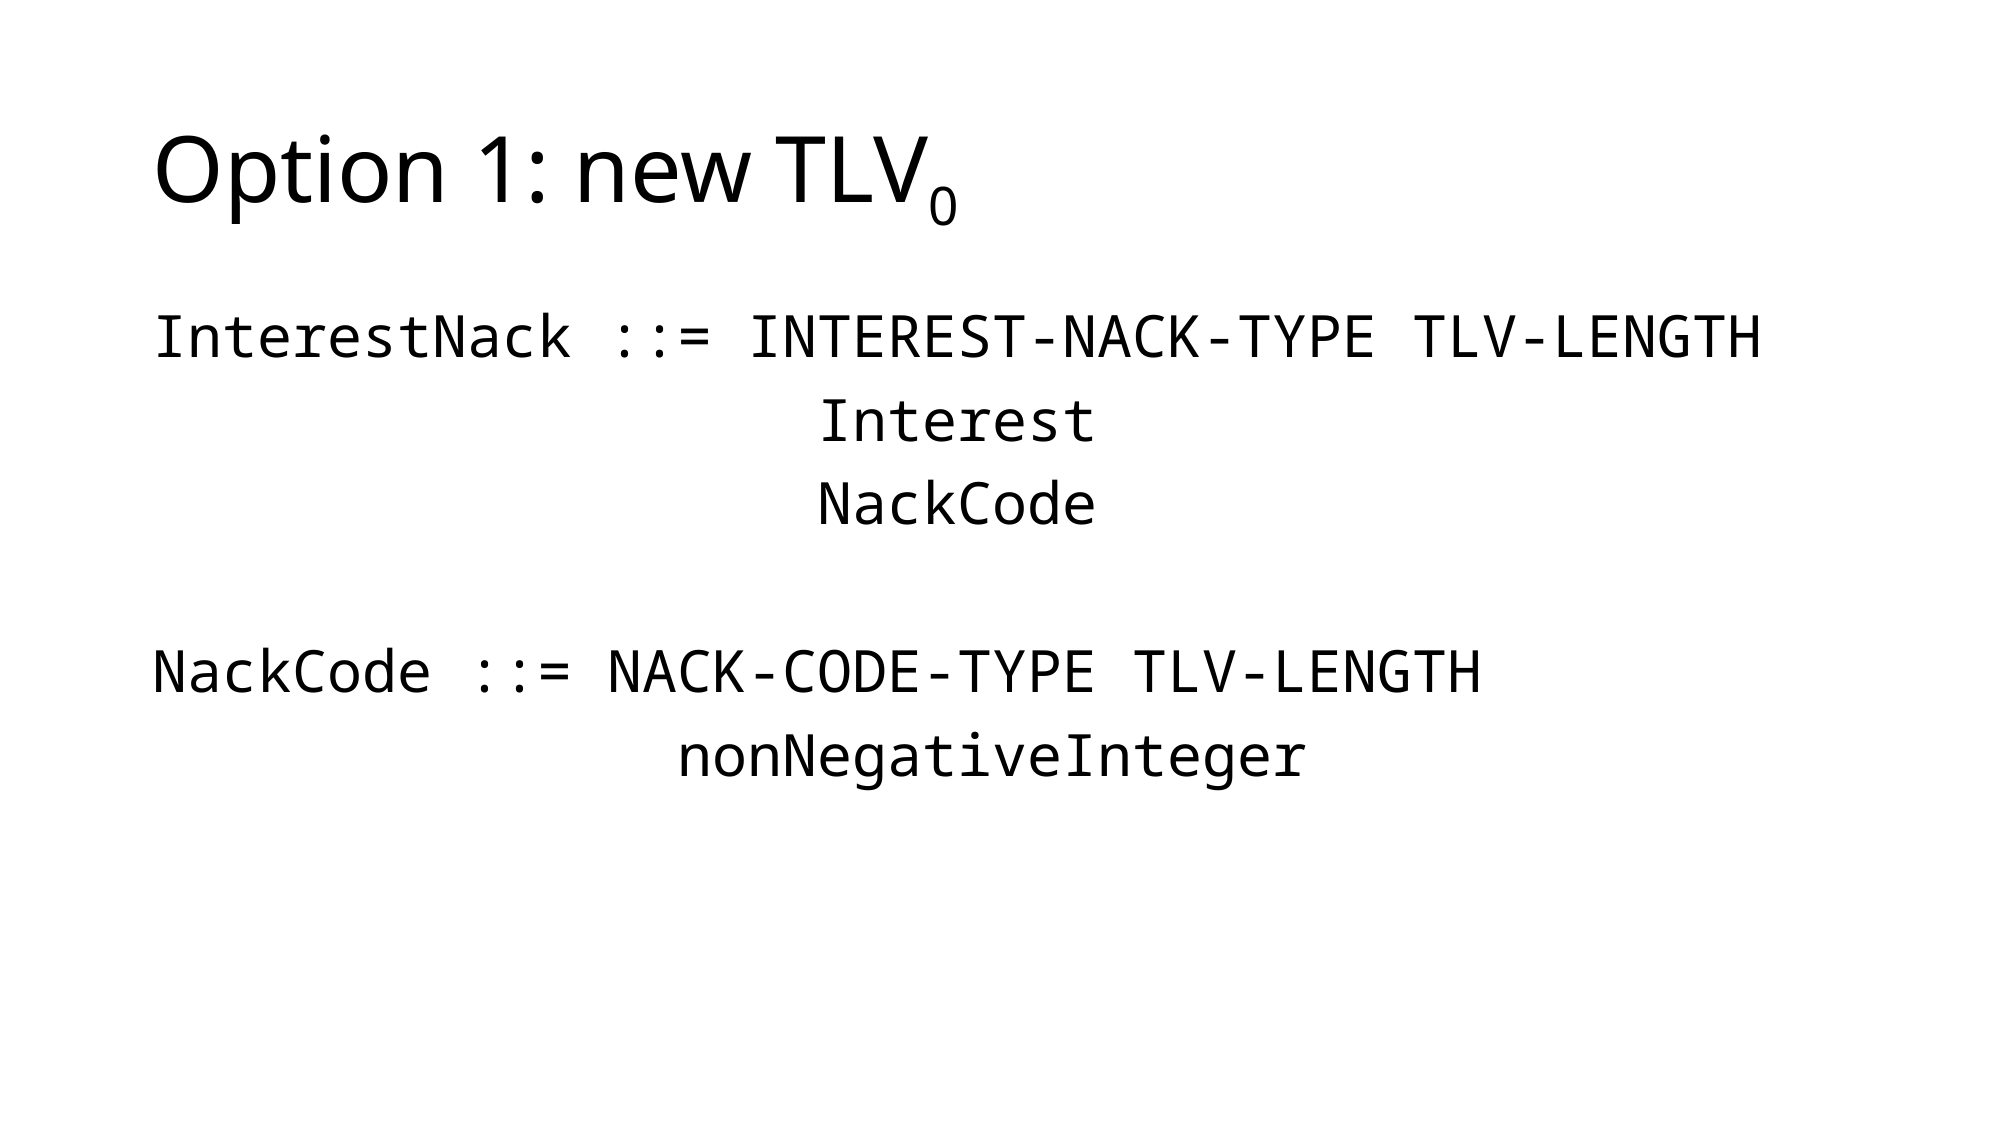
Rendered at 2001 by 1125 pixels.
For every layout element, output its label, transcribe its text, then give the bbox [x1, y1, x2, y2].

title Option 1: new TLV0 [137, 59, 1863, 278]
list InterestNack ::= INTEREST-NACK-TYPE TLV-LENGTH Interest NackCode NackCode ::= NACK-CODE-TYPE TLV-LENGTH nonNegativeInteger [137, 299, 1863, 1014]
